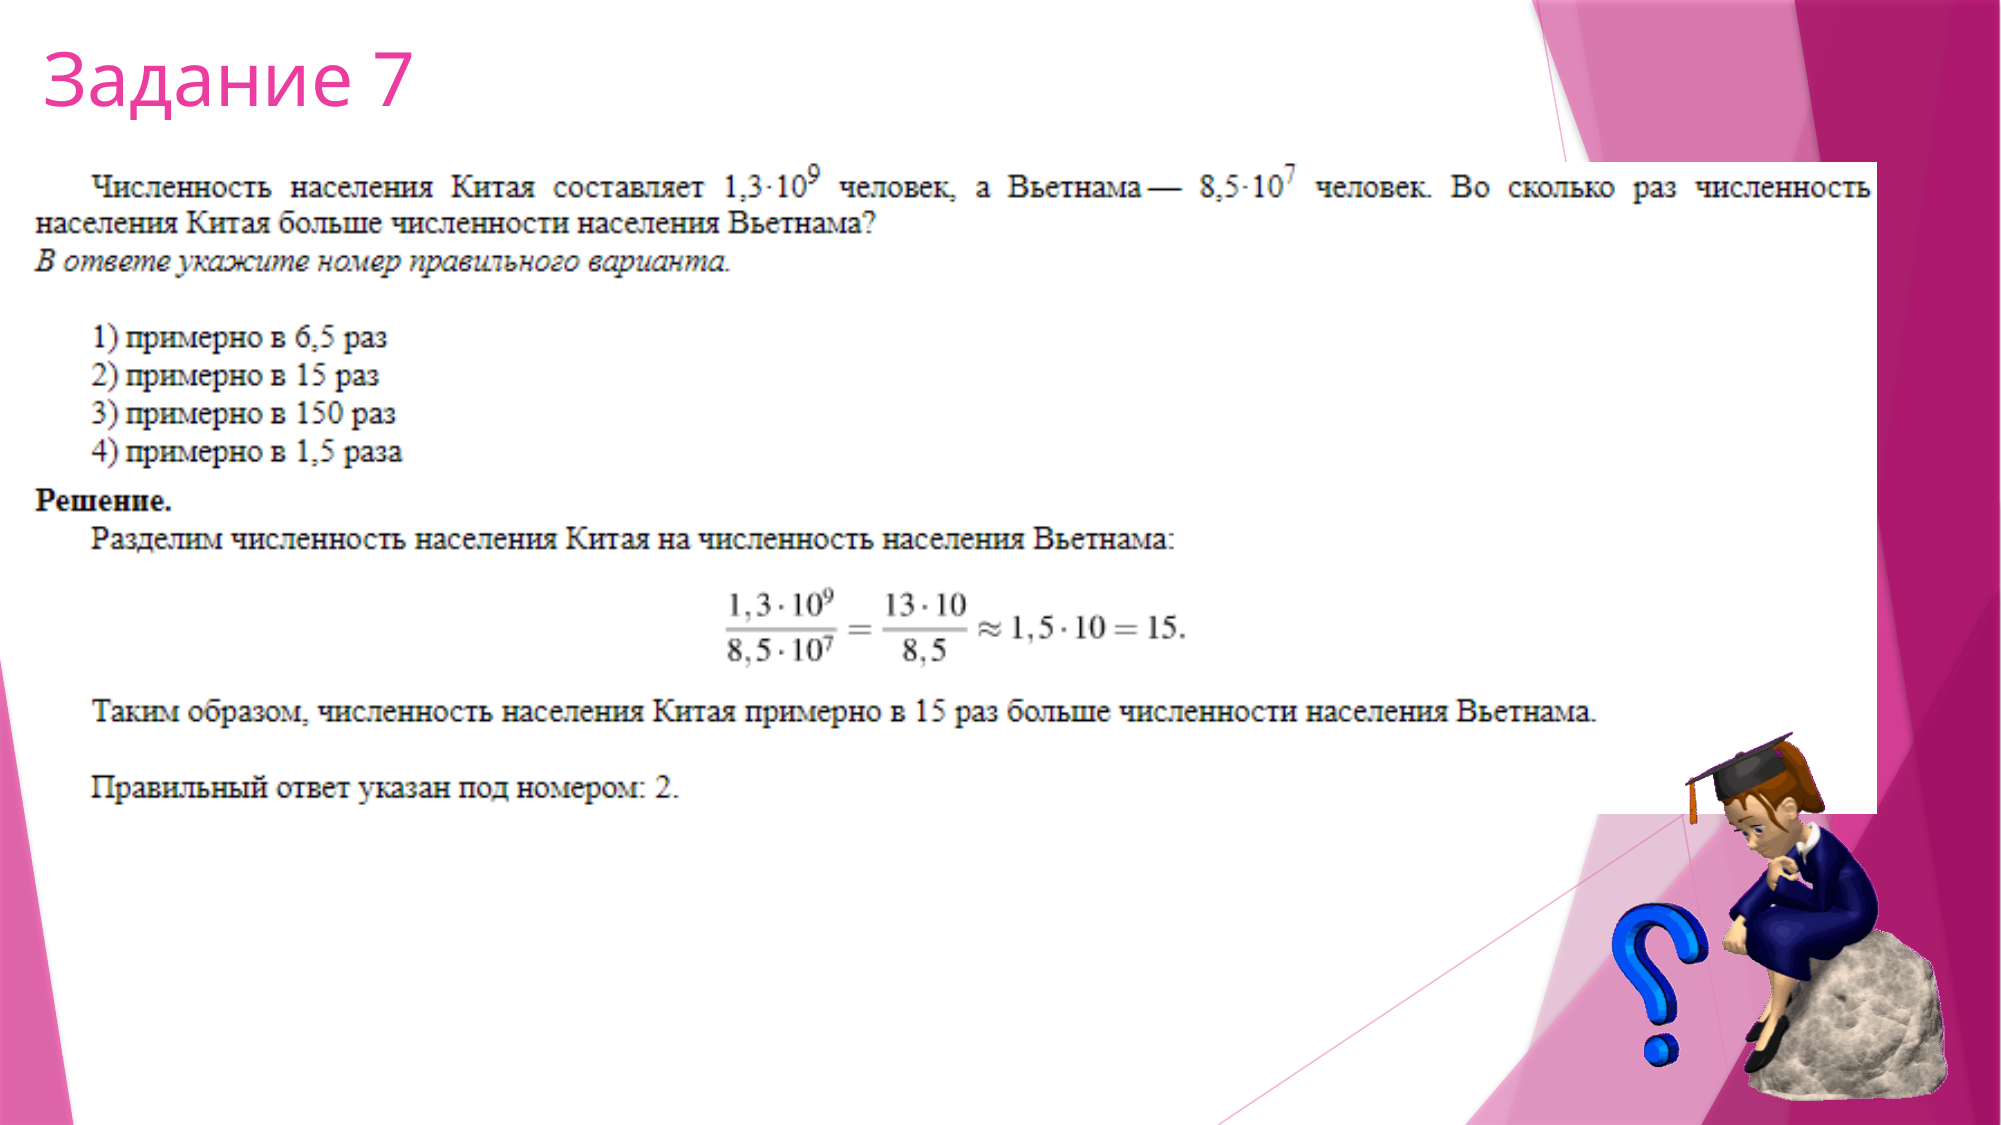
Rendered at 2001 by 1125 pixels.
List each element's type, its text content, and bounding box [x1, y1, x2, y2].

title Задание 7 [28, 23, 1439, 161]
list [28, 161, 1878, 814]
picture [1585, 719, 1961, 1111]
